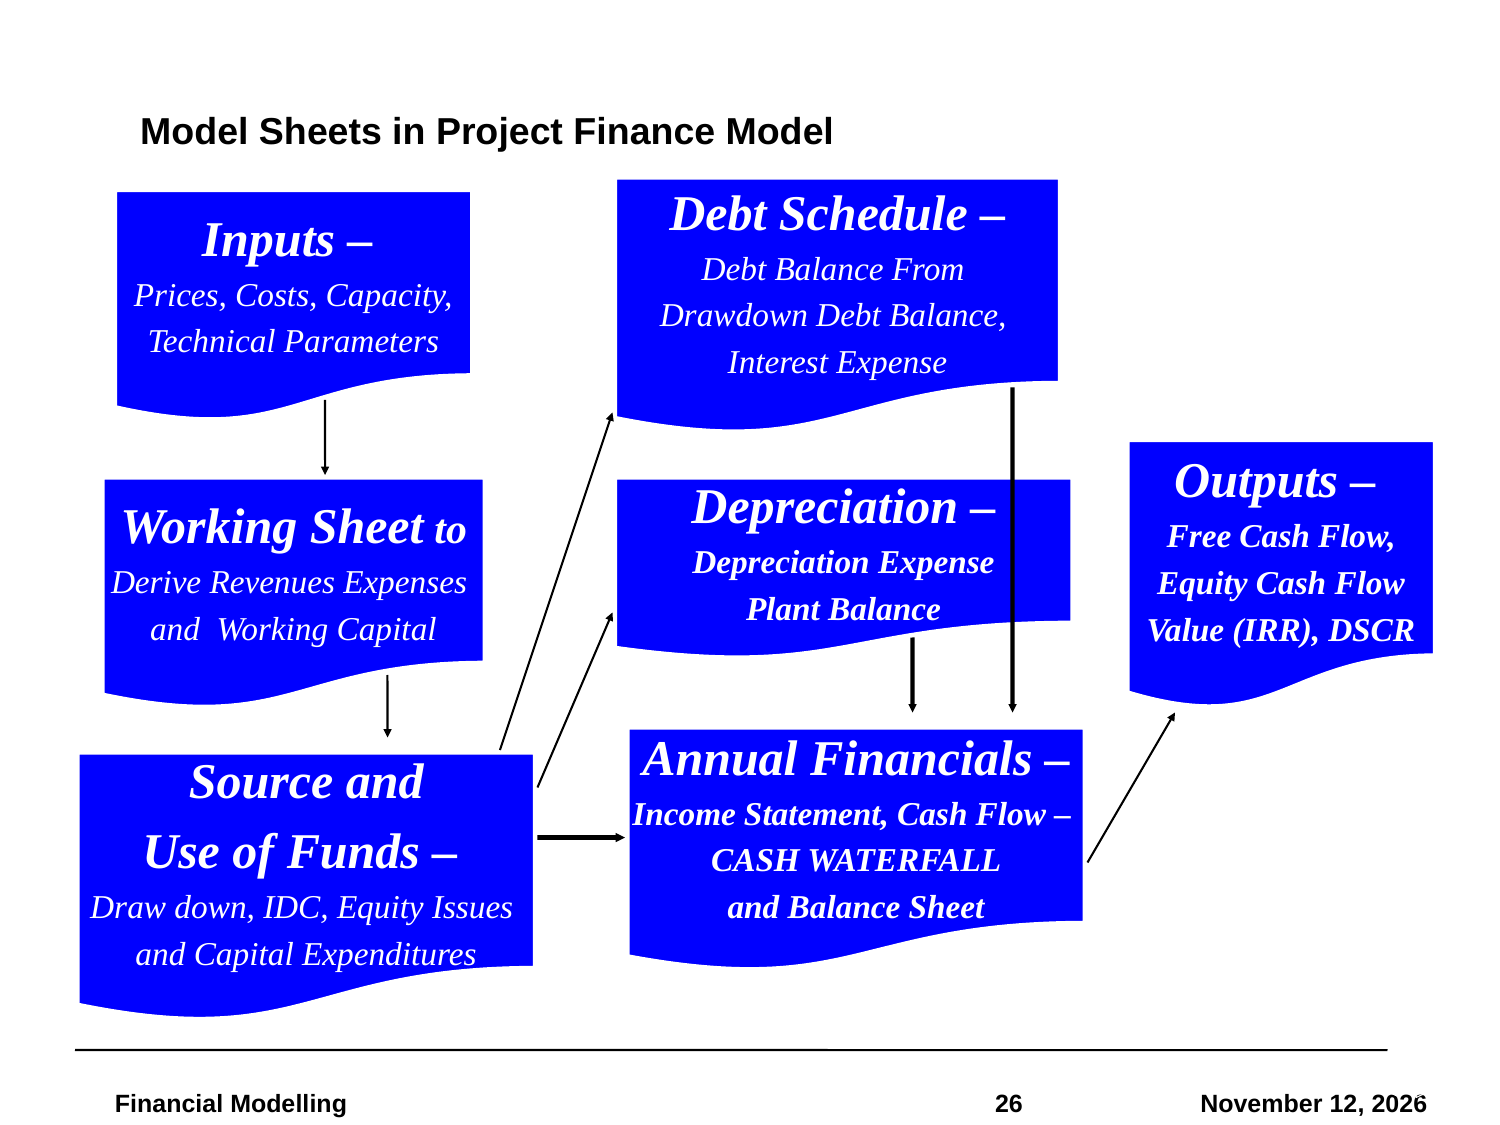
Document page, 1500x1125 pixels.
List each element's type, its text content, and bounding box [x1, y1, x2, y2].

text_box [537, 612, 613, 788]
text_box Source and Use of Funds – Draw down, IDC, Equity Issues and Capital Expenditures [74, 750, 538, 1022]
text_box [908, 637, 917, 713]
text_box [383, 674, 392, 738]
text_box Inputs – Prices, Costs, Capacity, Technical Parameters [112, 187, 475, 422]
text_box Outputs – Free Cash Flow, Equity Cash Flow Value (IRR), DSCR [1124, 437, 1438, 709]
text_box [1008, 387, 1017, 713]
text_box Annual Financials – Income Statement, Cash Flow – CASH WATERFALL and Balance Sheet [624, 725, 1088, 972]
text_box [499, 412, 614, 751]
text_box [1087, 712, 1175, 863]
text_box Debt Schedule – Debt Balance From Drawdown Debt Balance, Interest Expense [612, 174, 1063, 435]
text_box Depreciation – Depreciation Expense Plant Balance [1013, 474, 1075, 627]
text_box Working Sheet to Derive Revenues Expenses and Working Capital [99, 474, 488, 710]
text_box [537, 833, 625, 842]
text_box [320, 399, 330, 475]
title Model Sheets in Project Finance Model [124, 99, 1413, 226]
text_box Depreciation – Depreciation Expense Plant Balance [612, 474, 1012, 661]
